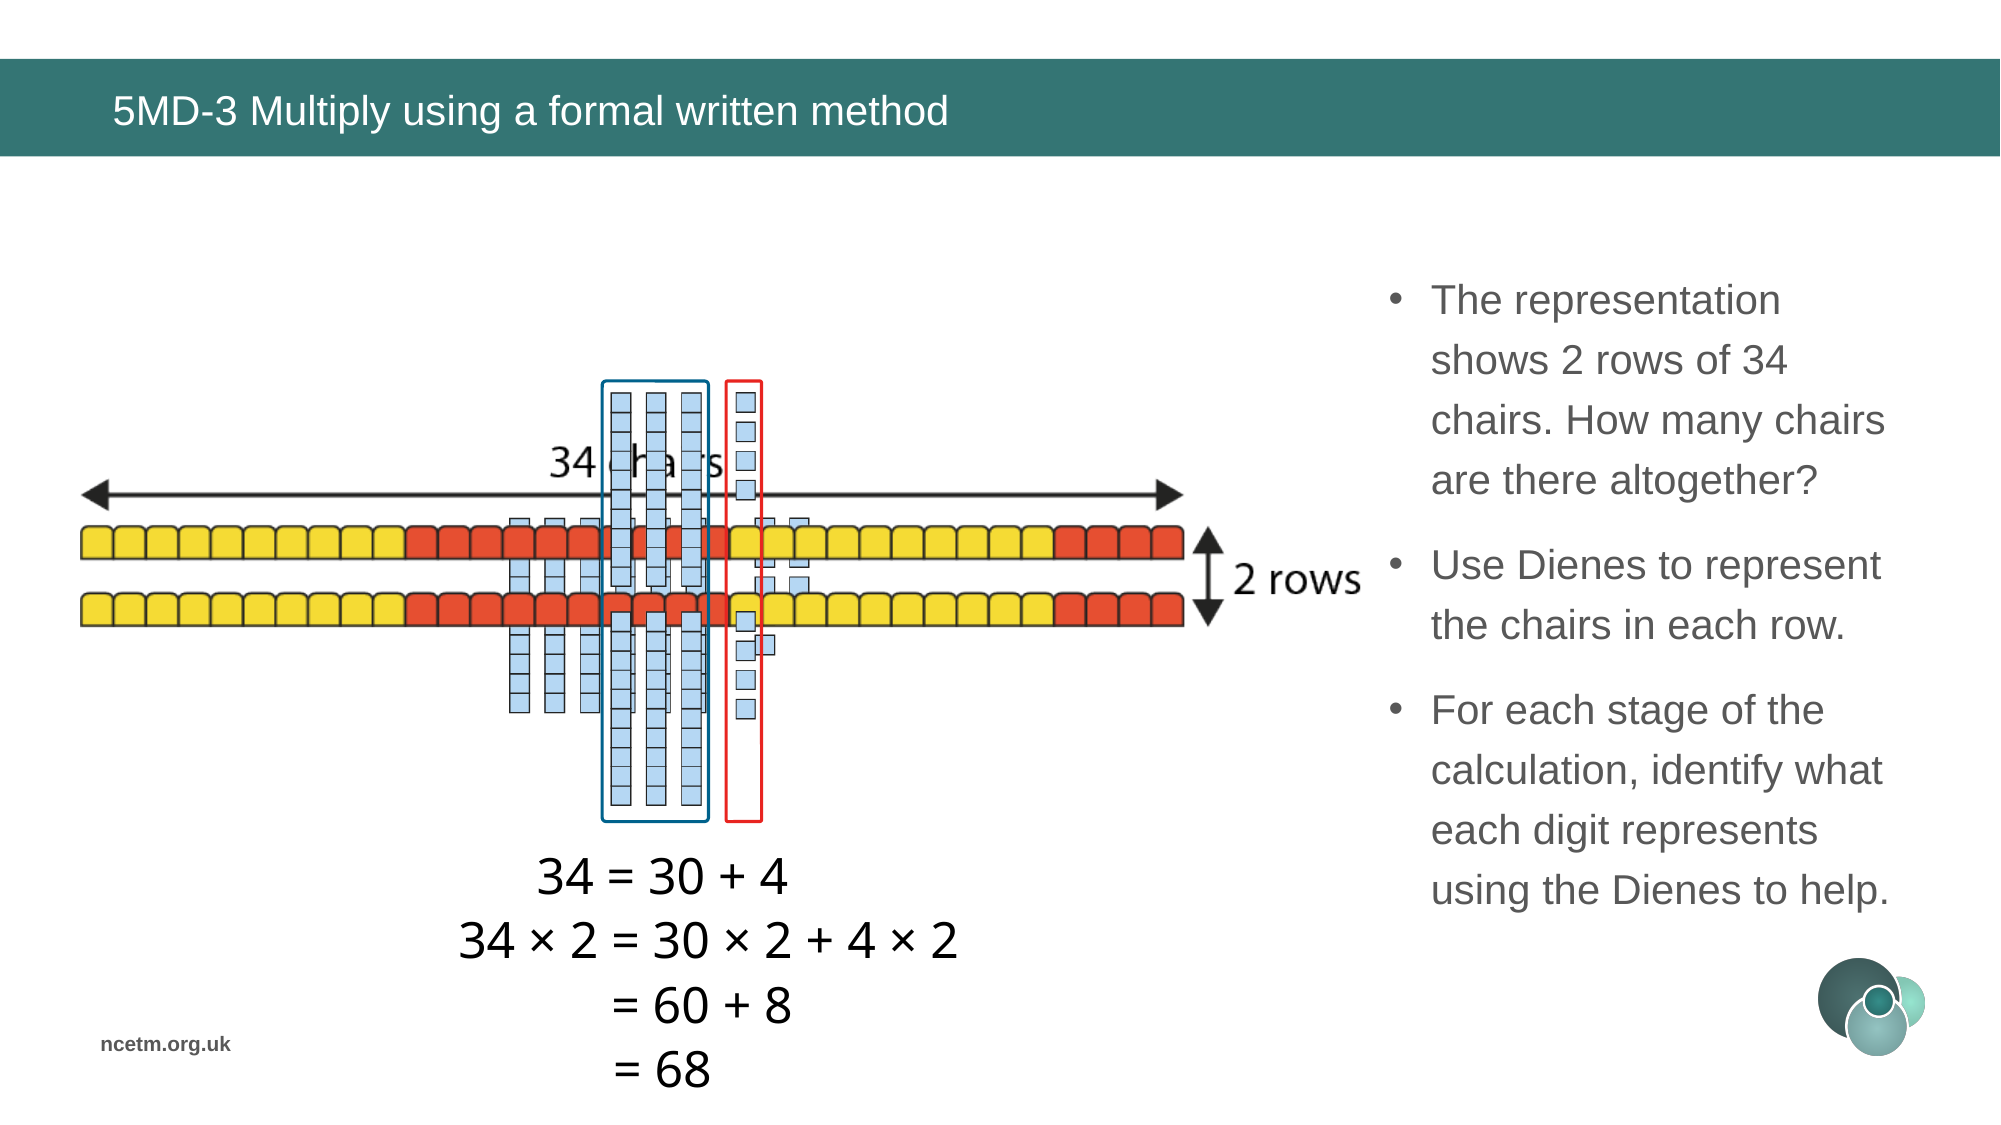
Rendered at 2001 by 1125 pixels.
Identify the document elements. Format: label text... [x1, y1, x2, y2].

text_box = 60 + 8 [596, 965, 1107, 1041]
text_box [726, 380, 762, 390]
title 5MD-3 Multiply using a formal written method [97, 76, 1945, 147]
text_box 34 = 30 + 4 [485, 837, 840, 901]
picture [1818, 958, 1925, 1056]
text_box [602, 380, 709, 390]
text_box = 68 [598, 1030, 1109, 1105]
text_box The representation shows 2 rows of 34 chairs. How many chairs are there altogether? Use Dienes to represent the chairs in each row. For each stage of the calculation, identify what each digit represents using the Dienes to help. [1373, 255, 1920, 929]
picture [79, 392, 601, 822]
picture [604, 392, 706, 819]
picture [710, 392, 1367, 822]
text_box 34 × 2 = 30 × 2 + 4 × 2 [443, 901, 974, 977]
